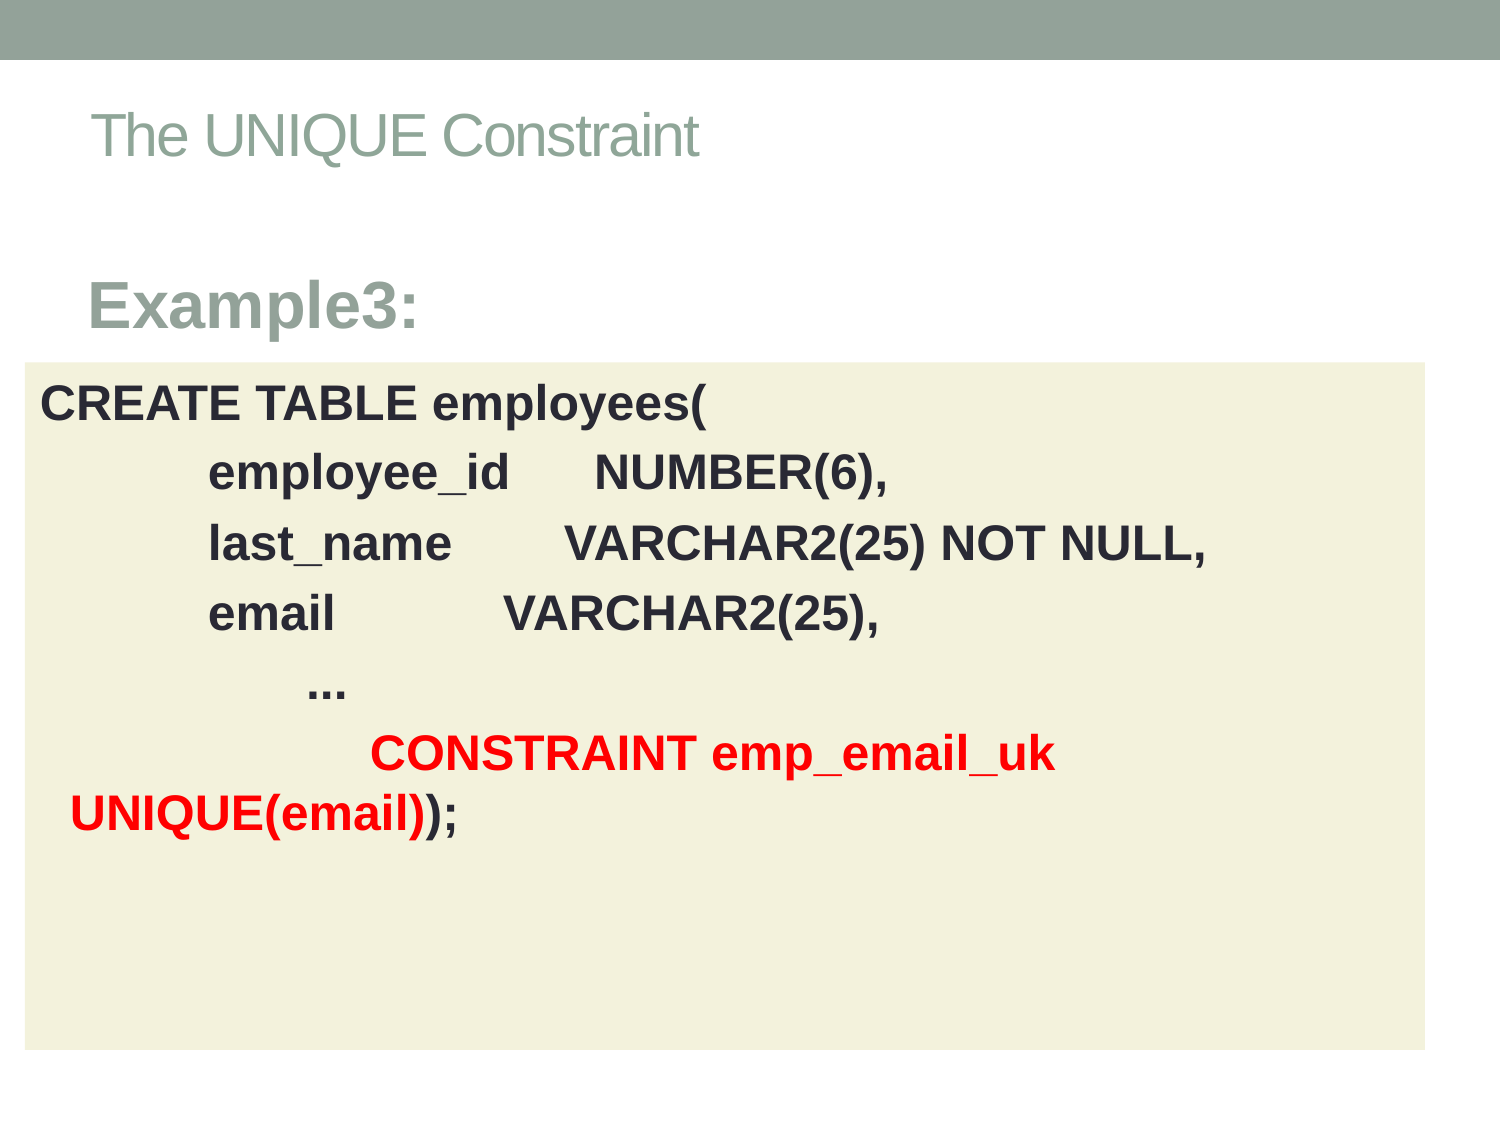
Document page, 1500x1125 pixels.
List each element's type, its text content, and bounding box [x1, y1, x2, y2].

list CREATE TABLE employees( employee_id NUMBER(6), last_name VARCHAR2(25) NOT NULL, email VARCHAR2(25), ... CONSTRAINT emp_email_uk UNIQUE(email)); [24, 362, 1425, 1050]
title The UNIQUE Constraint [75, 87, 1425, 250]
text_box Example3: [72, 254, 436, 349]
